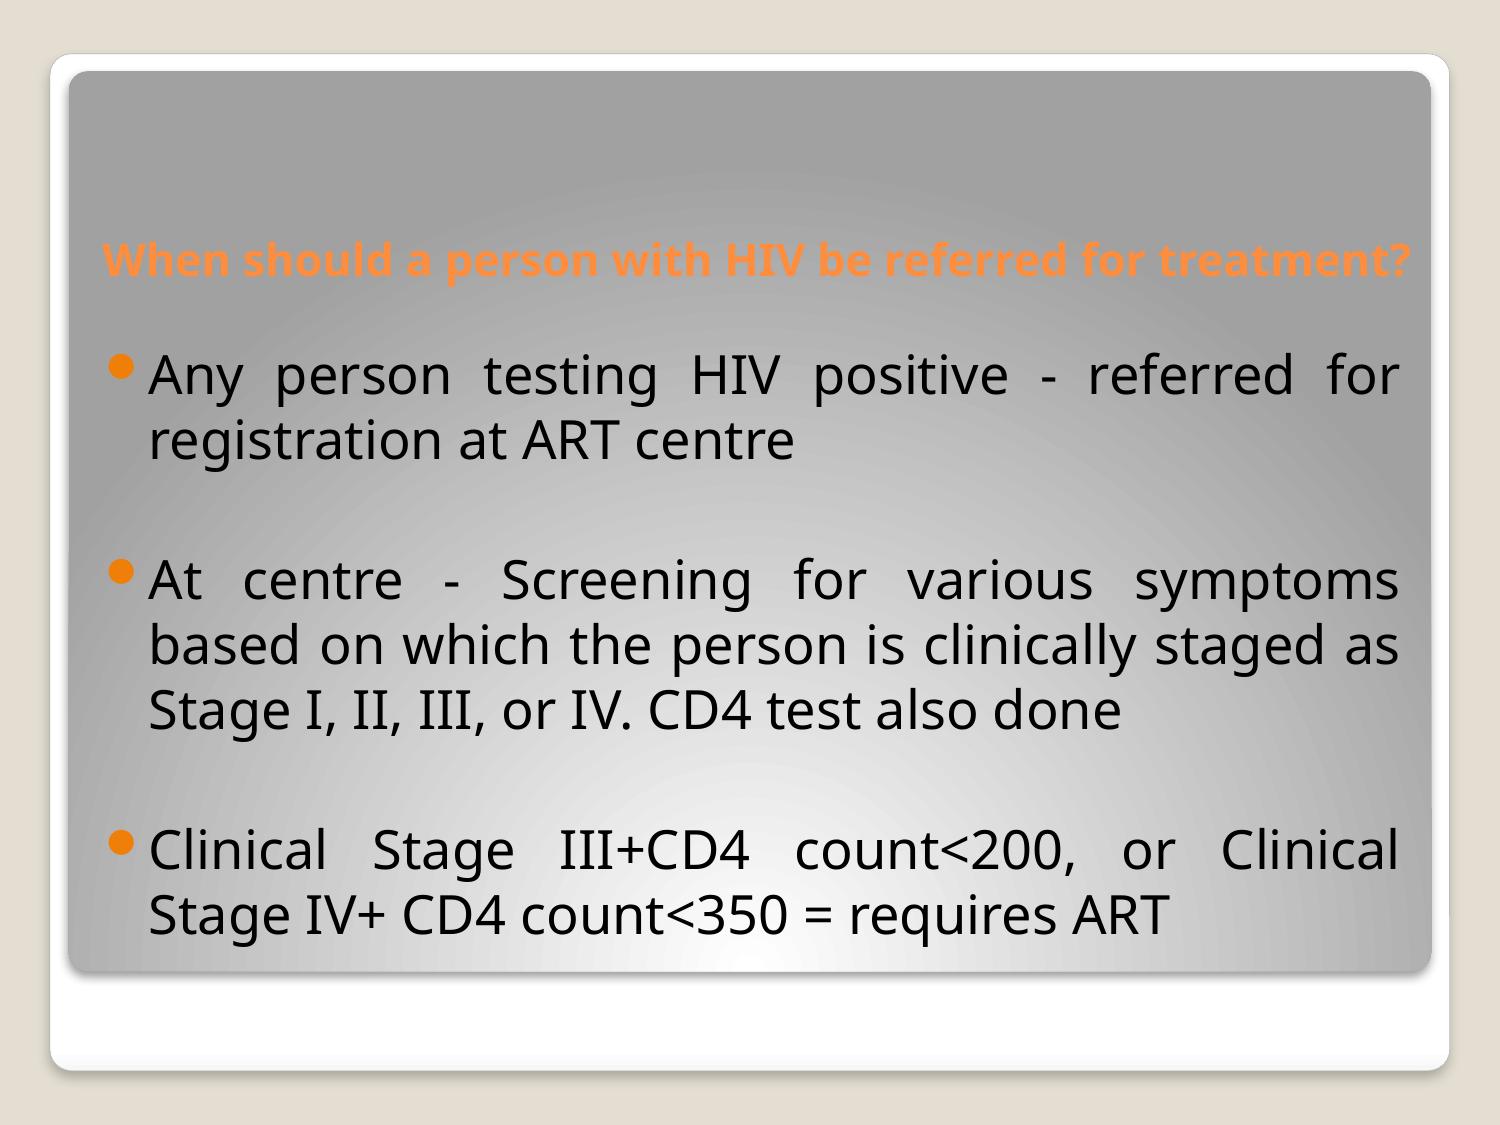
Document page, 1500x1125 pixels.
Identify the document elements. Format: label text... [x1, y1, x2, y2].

list Any person testing HIV positive - referred for registration at ART centre At centre - Screening for various symptoms based on which the person is clinically staged as Stage I, II, III, or IV. CD4 test also done Clinical Stage III+CD4 count<200, or Clinical Stage IV+ CD4 count<350 = requires ART [74, 324, 1418, 1125]
title When should a person with HIV be referred for treatment? [87, 174, 1430, 348]
